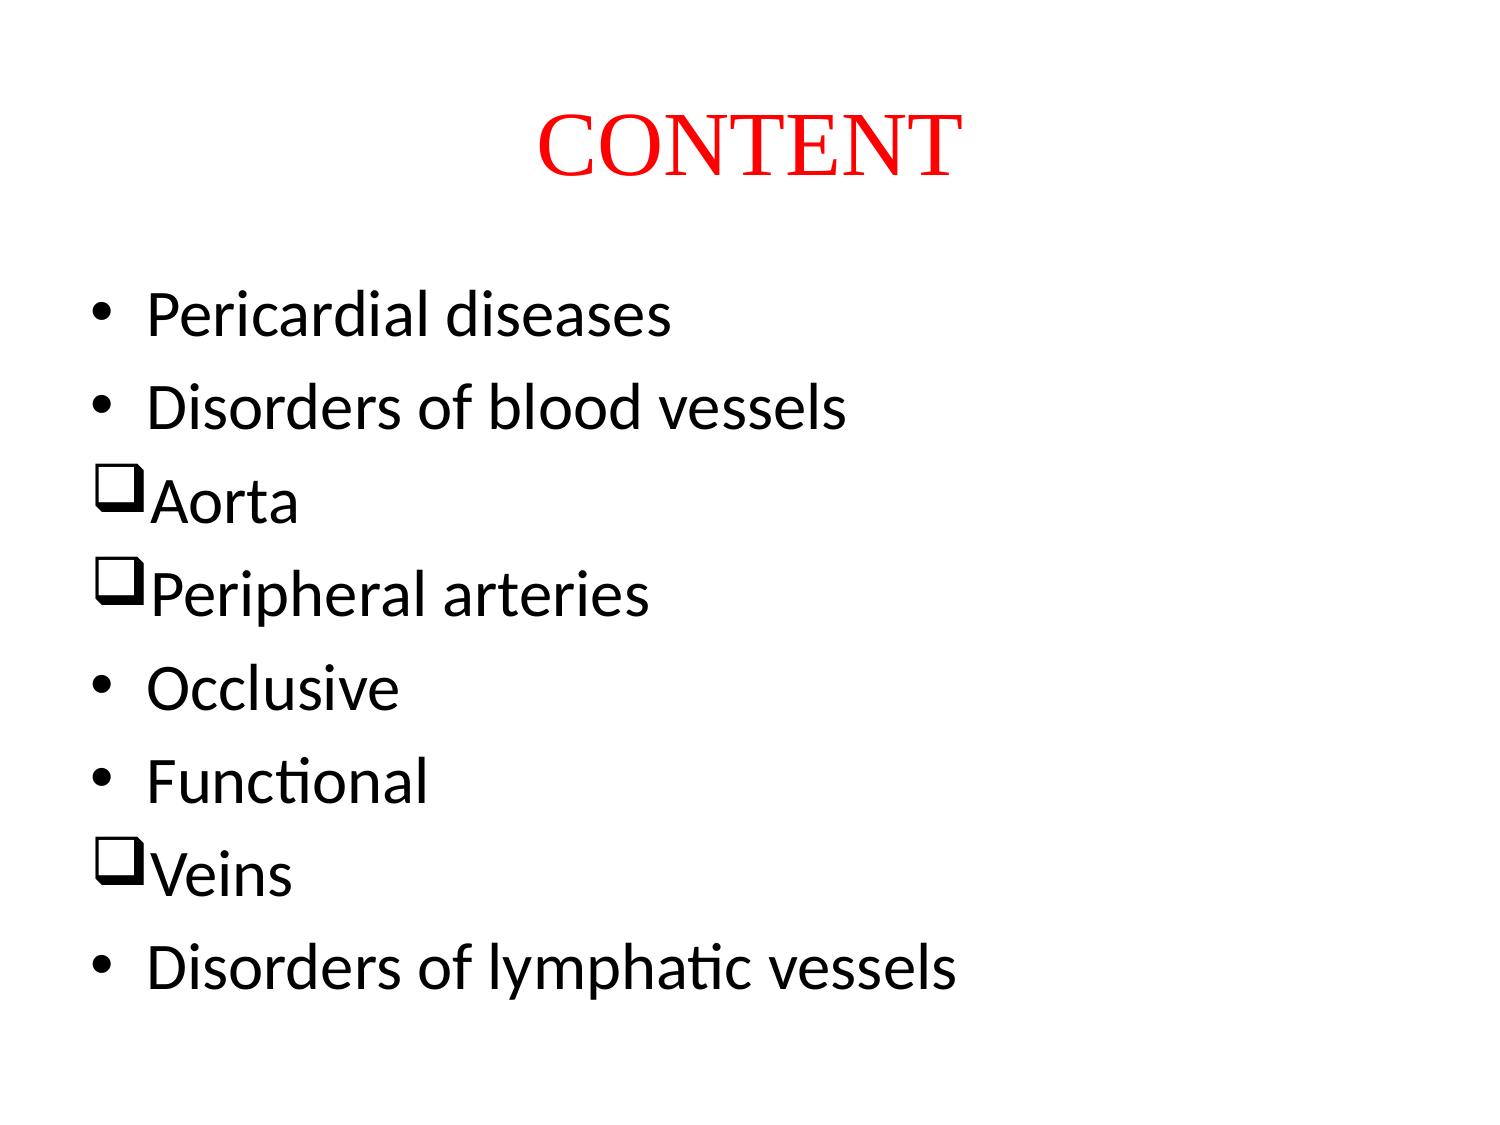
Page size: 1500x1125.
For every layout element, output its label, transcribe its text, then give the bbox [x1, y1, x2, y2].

title CONTENT [74, 44, 1426, 233]
list Pericardial diseases Disorders of blood vessels Aorta Peripheral arteries Occlusive Functional Veins Disorders of lymphatic vessels [74, 262, 1426, 1006]
